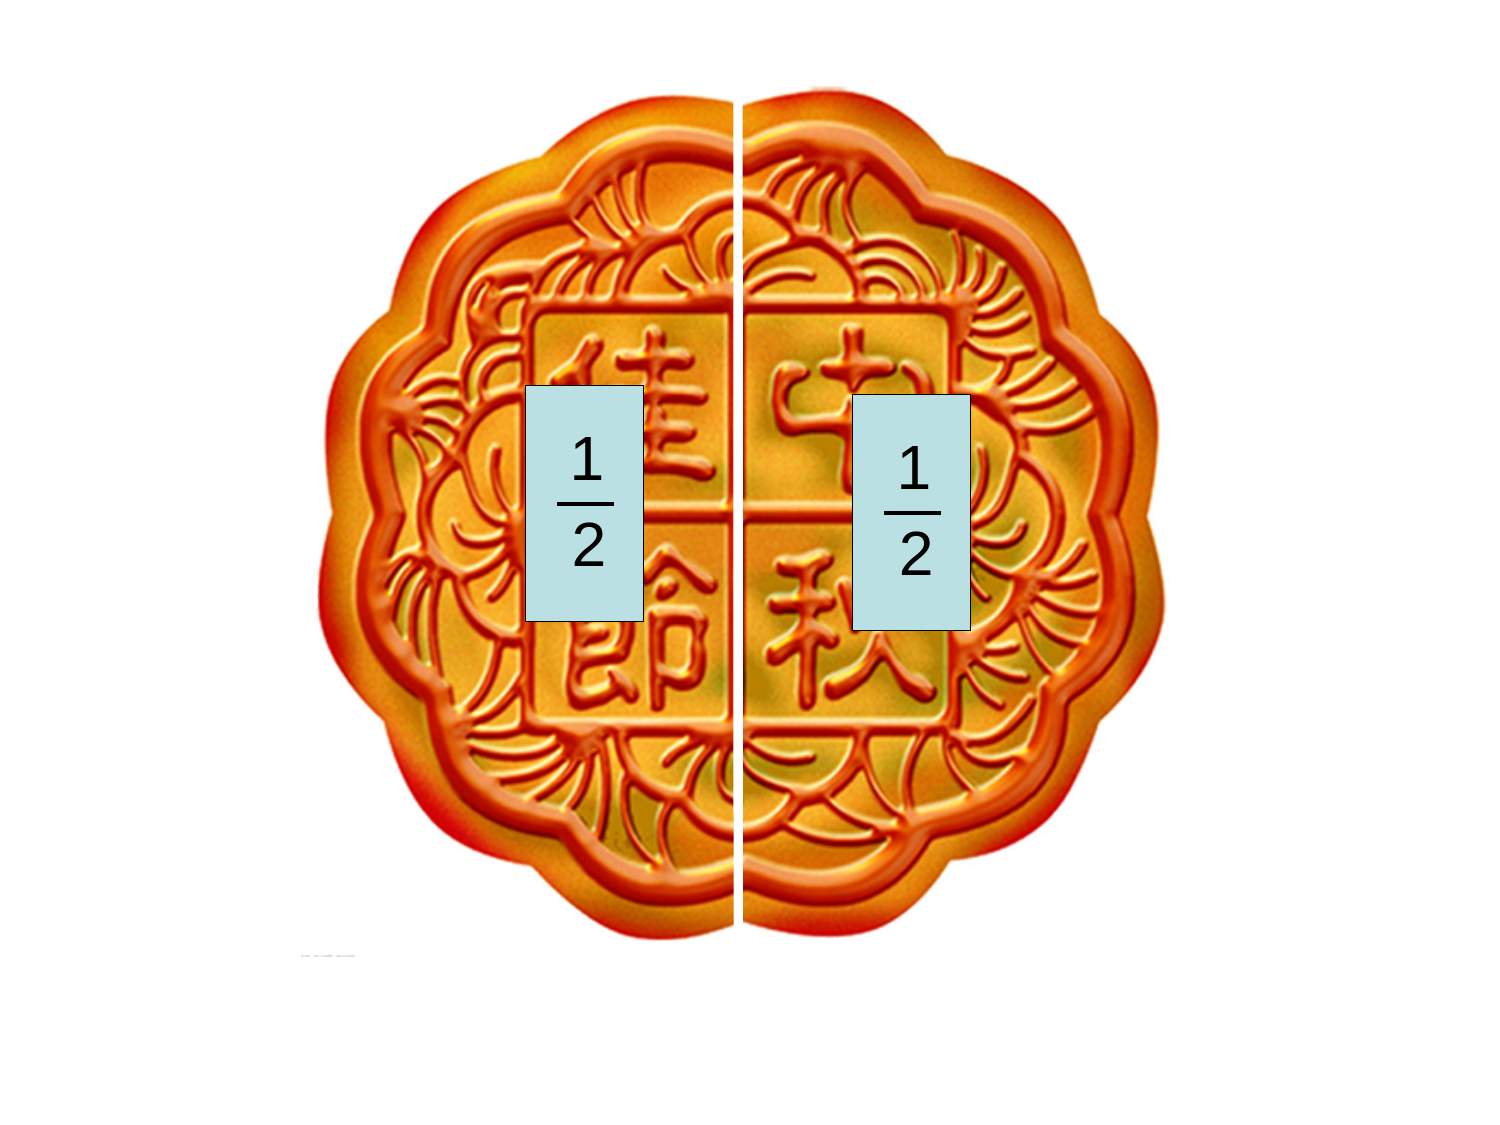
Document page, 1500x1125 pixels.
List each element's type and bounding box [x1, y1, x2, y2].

text_box [878, 419, 950, 604]
text_box [551, 410, 623, 595]
picture [300, 78, 1187, 957]
